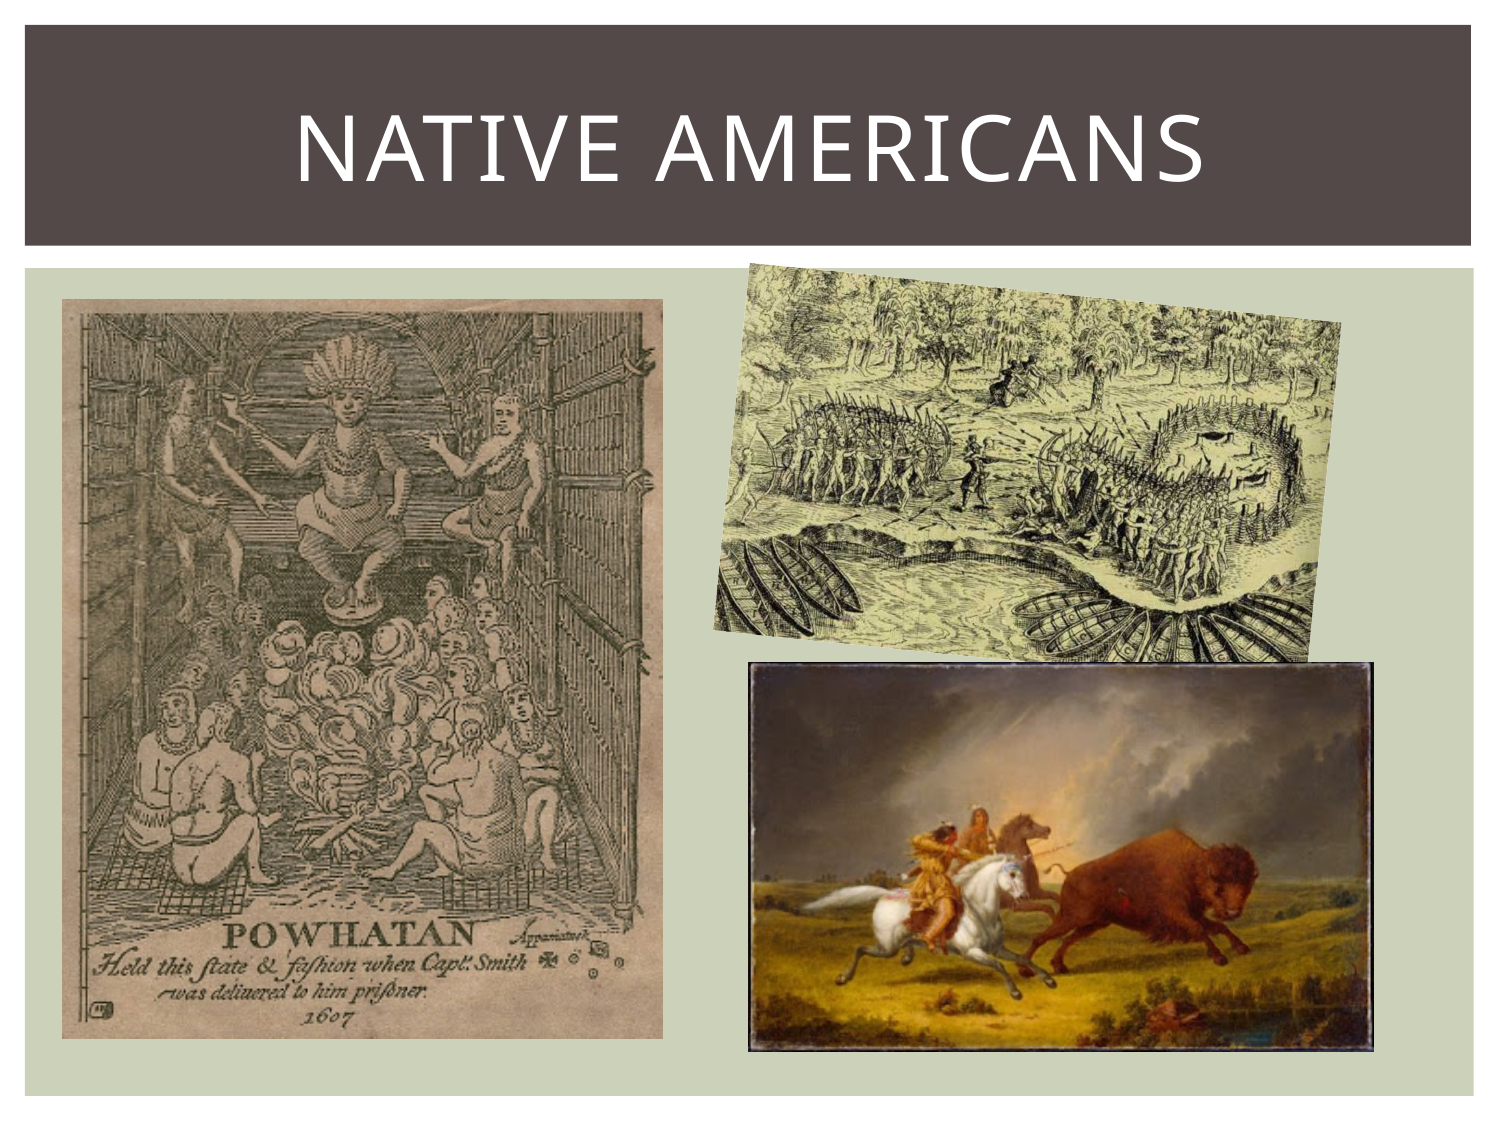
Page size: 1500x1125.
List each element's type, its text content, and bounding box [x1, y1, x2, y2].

picture [714, 263, 1374, 1052]
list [62, 299, 663, 1039]
title Native Americans [62, 58, 1438, 232]
